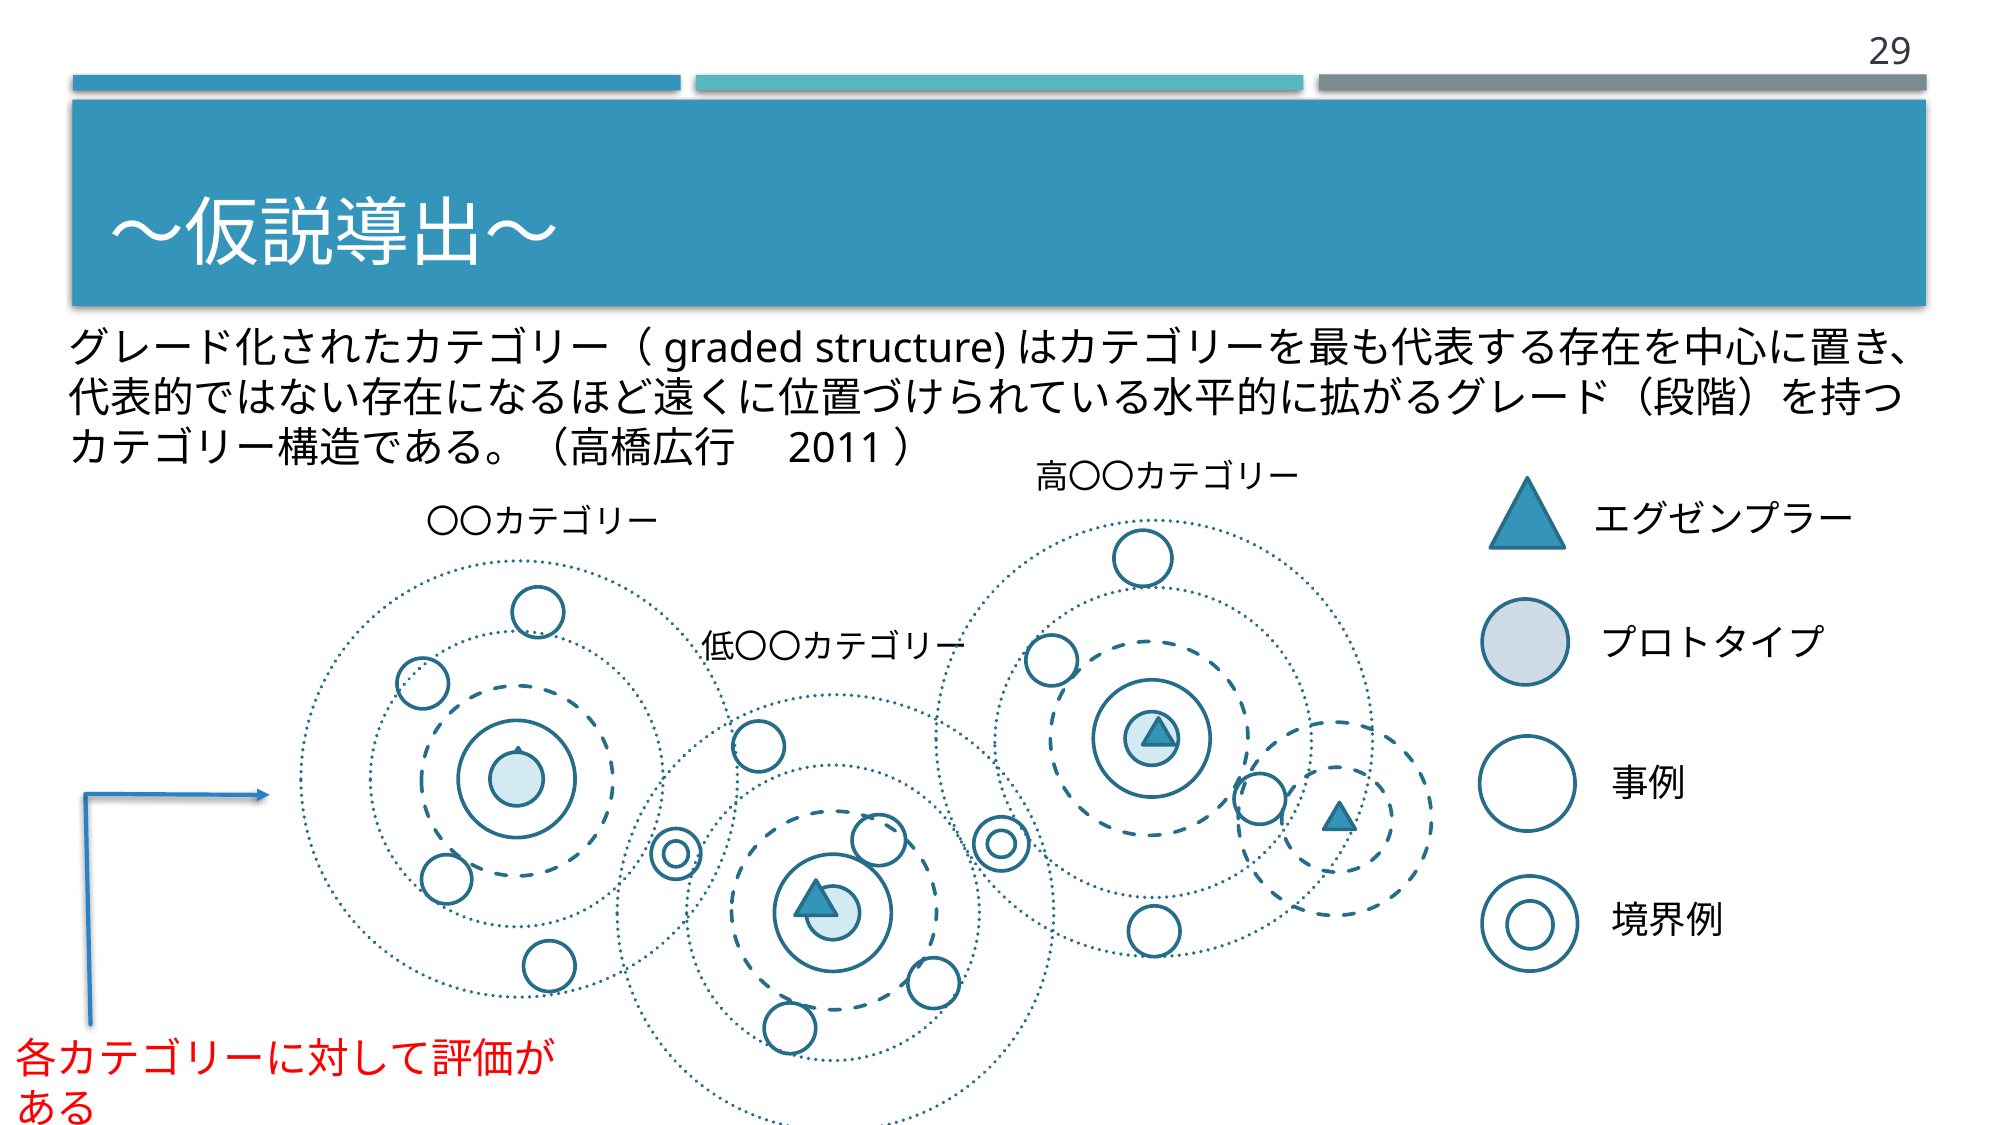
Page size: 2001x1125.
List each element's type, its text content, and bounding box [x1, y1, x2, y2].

text_box 〇〇カテゴリー [412, 492, 718, 518]
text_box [84, 804, 92, 1025]
text_box グレード化されたカテゴリー（graded structure)はカテゴリーを最も代表する存在を中心に置き、代表的ではない存在になるほど遠くに位置づけられている水平的に拡がるグレード（段階）を持つカテゴリー構造である。（高橋広行 2011） [53, 313, 1939, 478]
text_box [300, 519, 1432, 1125]
title 〜仮説導出〜 [94, 119, 1904, 282]
text_box 各カテゴリーに対して評価がある [0, 1024, 294, 1125]
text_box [1479, 477, 1886, 972]
slide_number 28 [1754, 22, 1927, 83]
text_box 高〇〇カテゴリー [1020, 448, 1383, 503]
